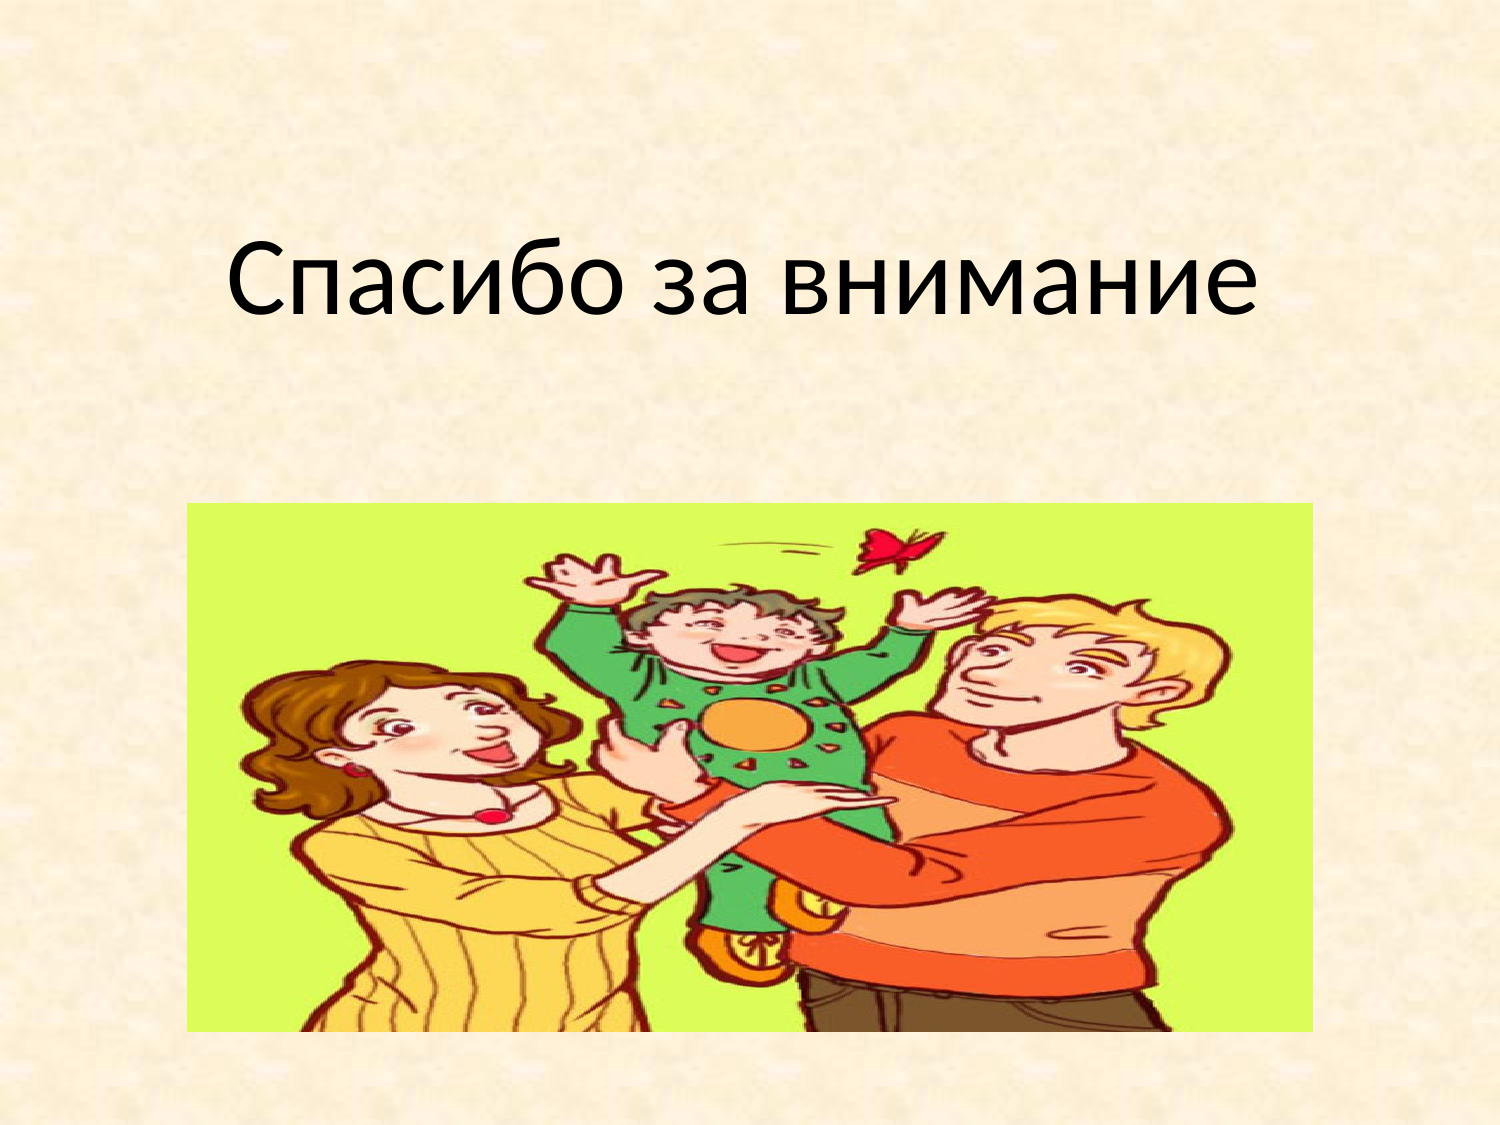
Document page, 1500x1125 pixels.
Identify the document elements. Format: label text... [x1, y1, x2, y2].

picture [0, 0, 1500, 1125]
text_box Спасибо за внимание [103, 91, 1385, 448]
